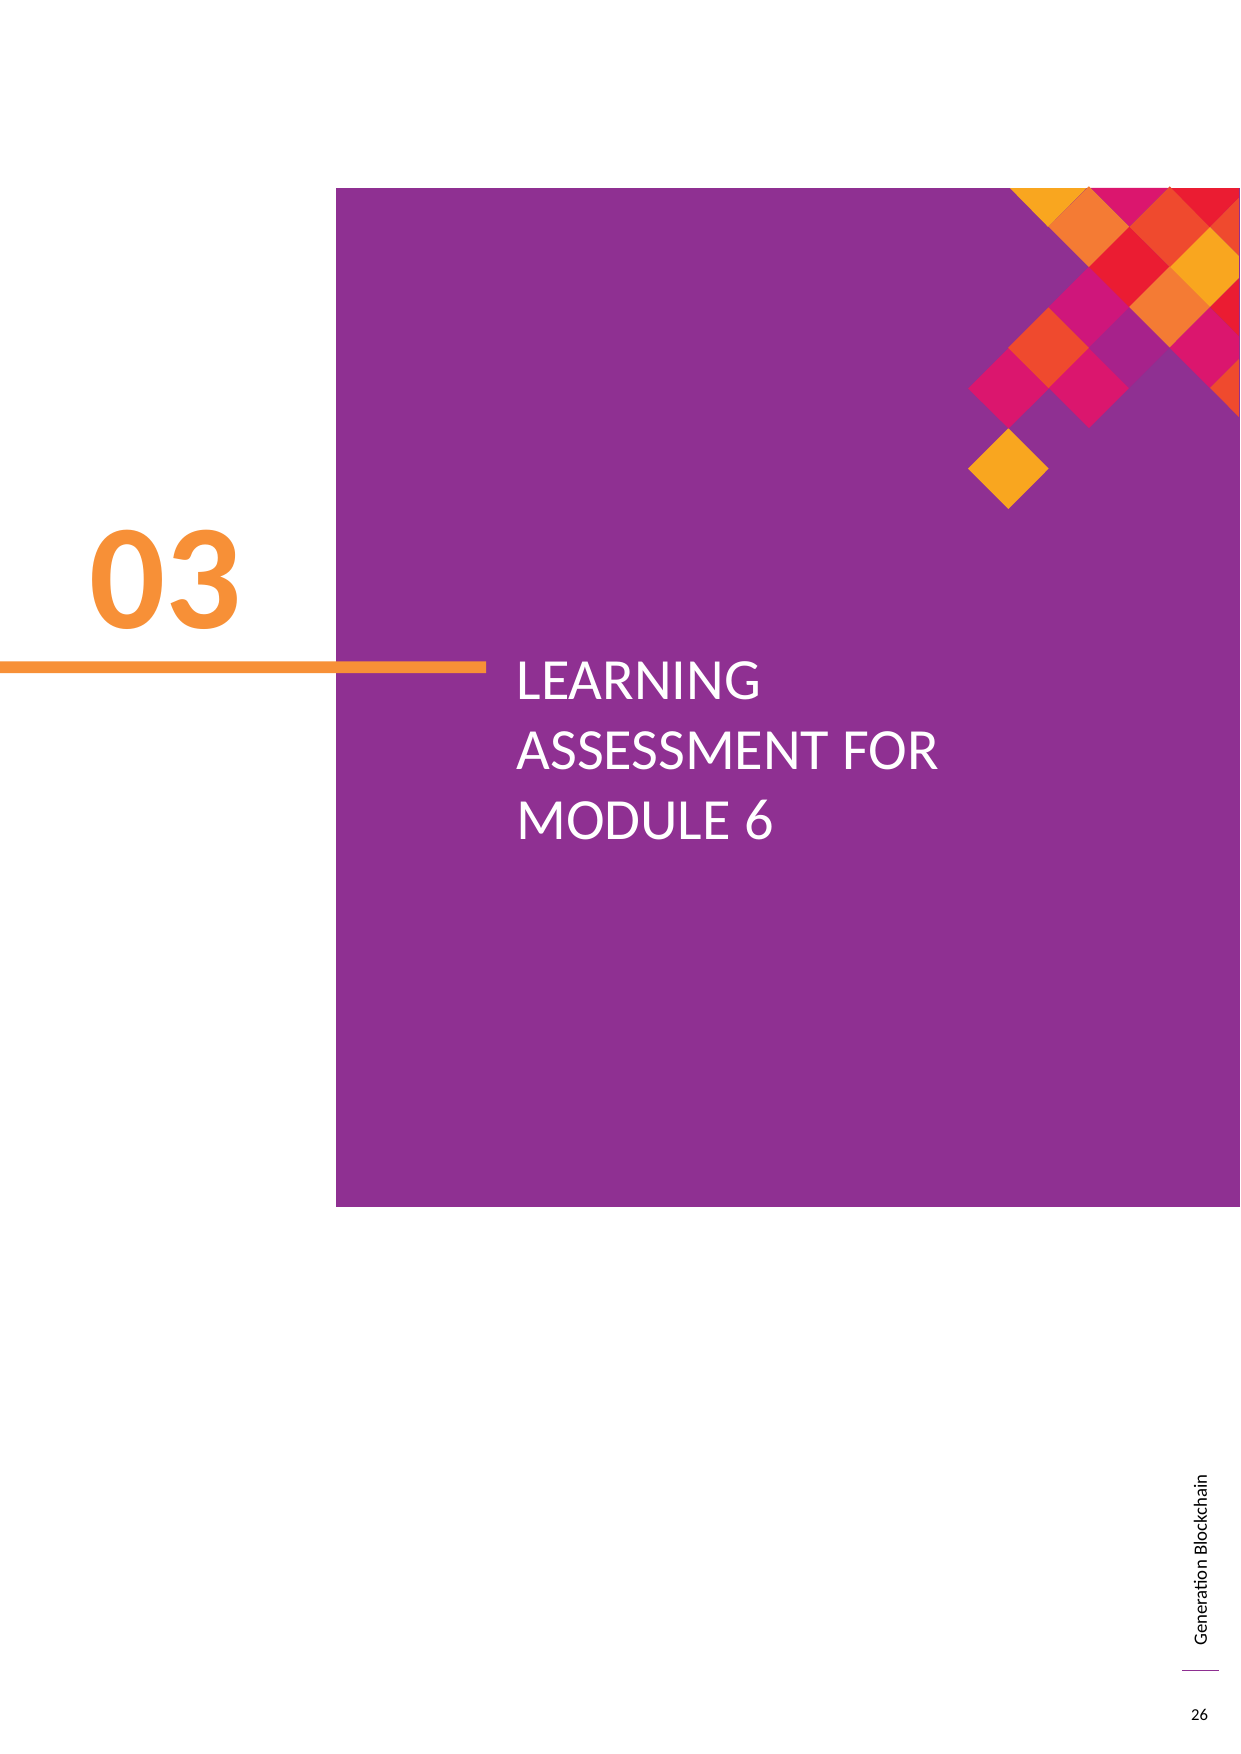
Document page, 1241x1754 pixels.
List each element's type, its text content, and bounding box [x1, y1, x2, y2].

list 03 [74, 471, 375, 727]
list LEARNING ASSESSMENT FOR MODULE 6 [501, 634, 1074, 813]
slide_number 26 [1170, 1692, 1229, 1736]
